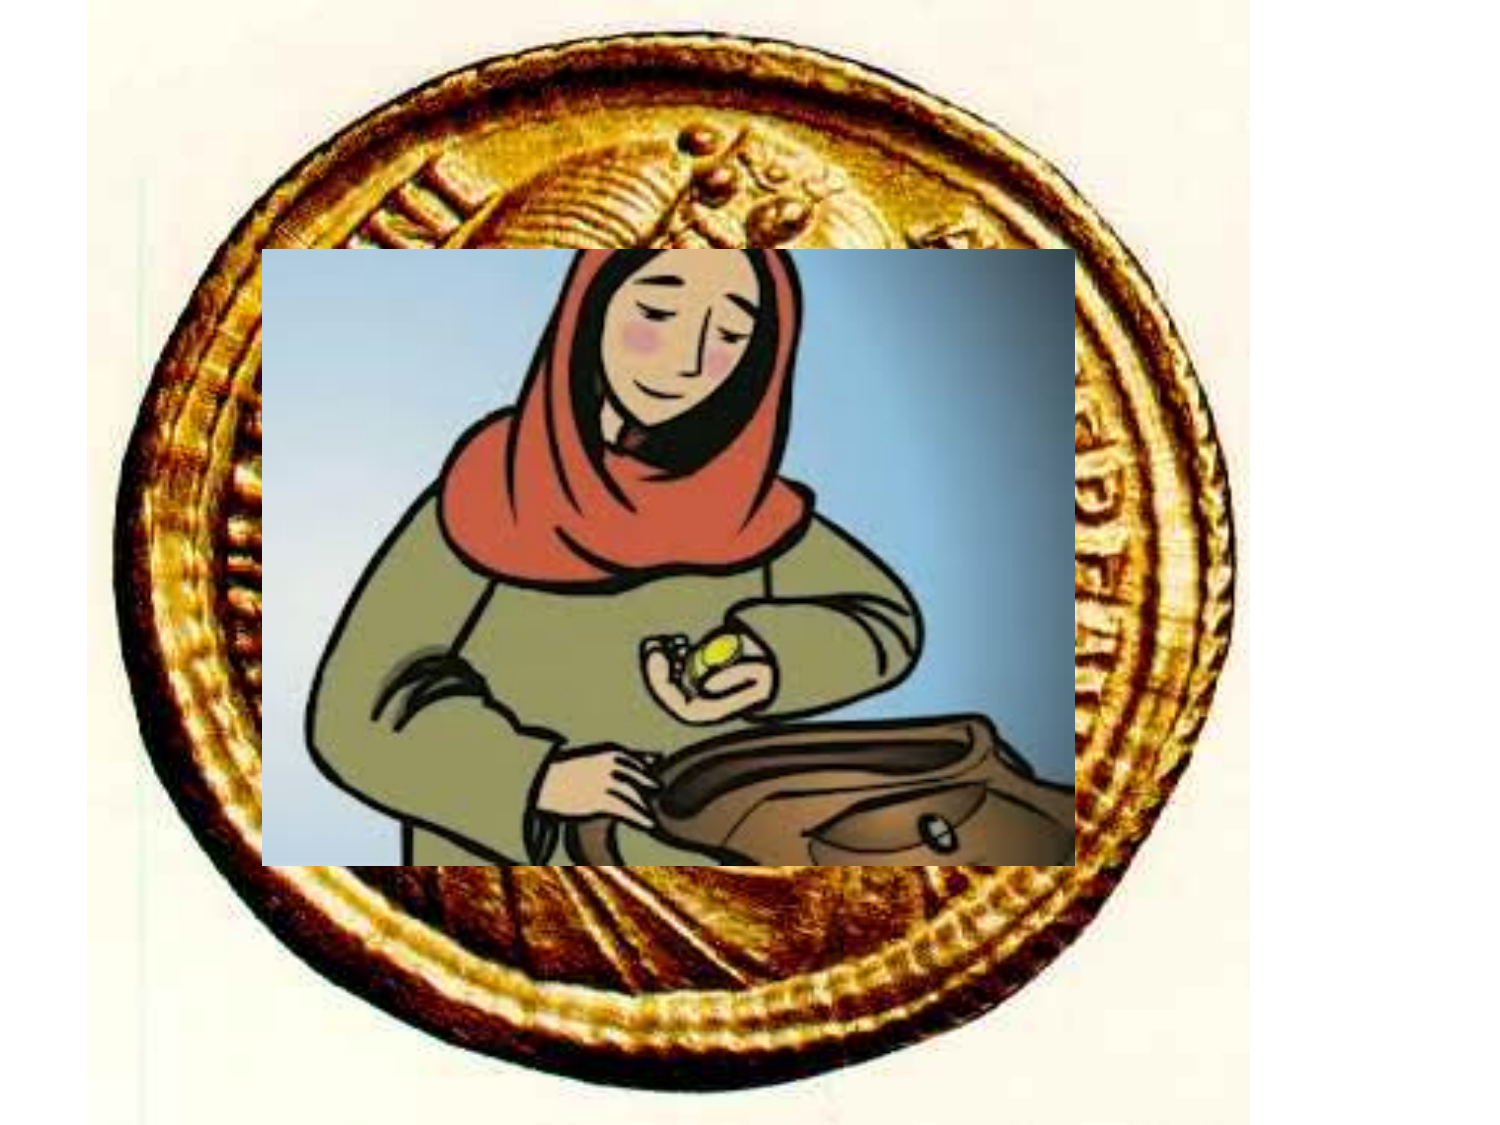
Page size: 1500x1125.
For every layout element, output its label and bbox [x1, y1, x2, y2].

picture [87, 0, 1251, 1125]
